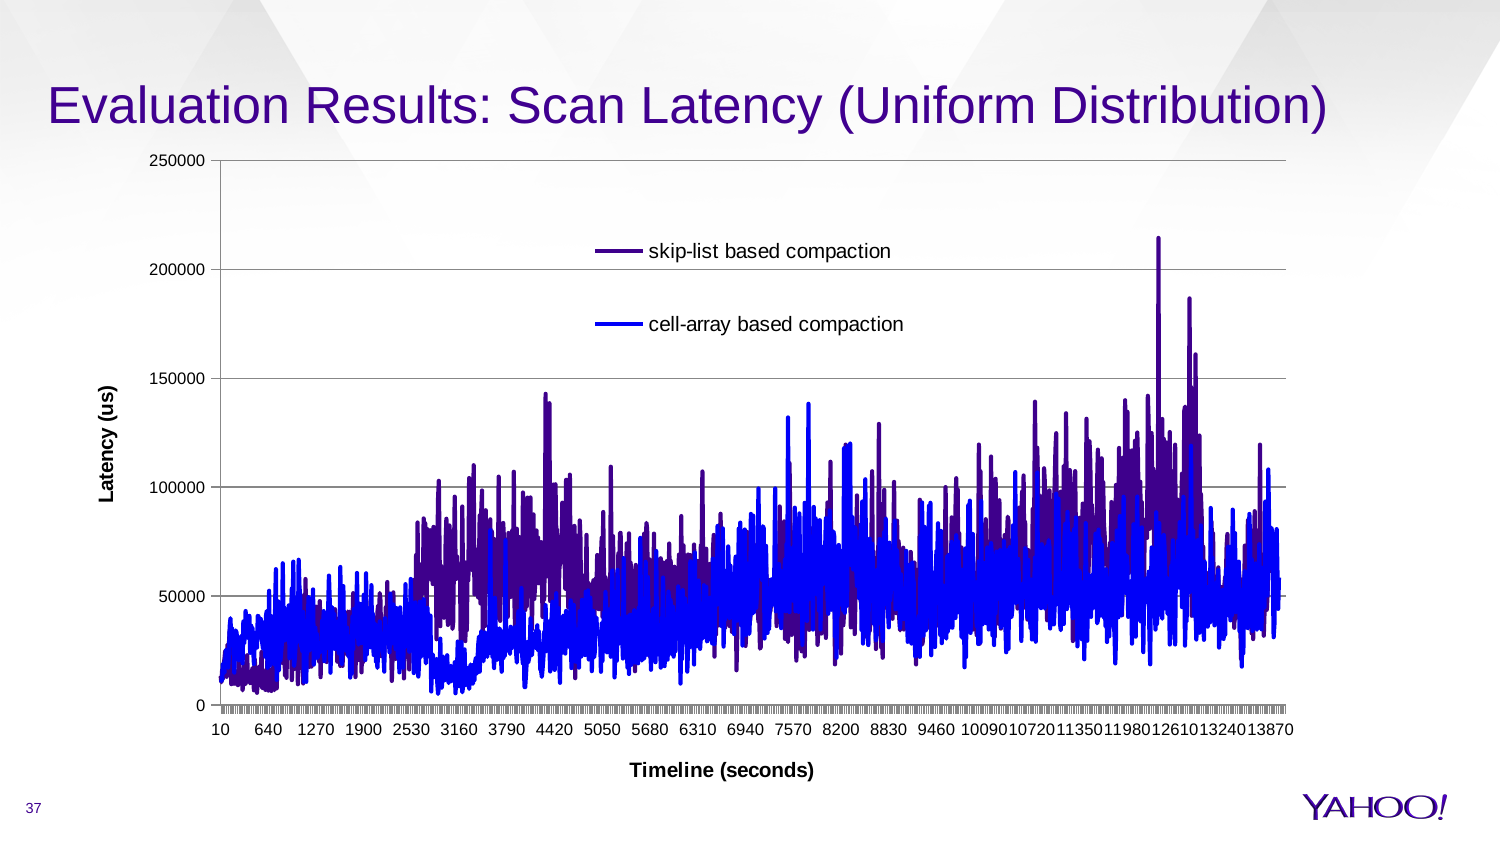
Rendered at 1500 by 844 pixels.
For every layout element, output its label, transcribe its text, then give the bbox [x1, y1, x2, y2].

picture [0, 0, 1500, 844]
chart [61, 137, 1320, 813]
slide_number 37 [5, 784, 62, 830]
title Evaluation Results: Scan Latency (Uniform Distribution) [46, 71, 1446, 206]
